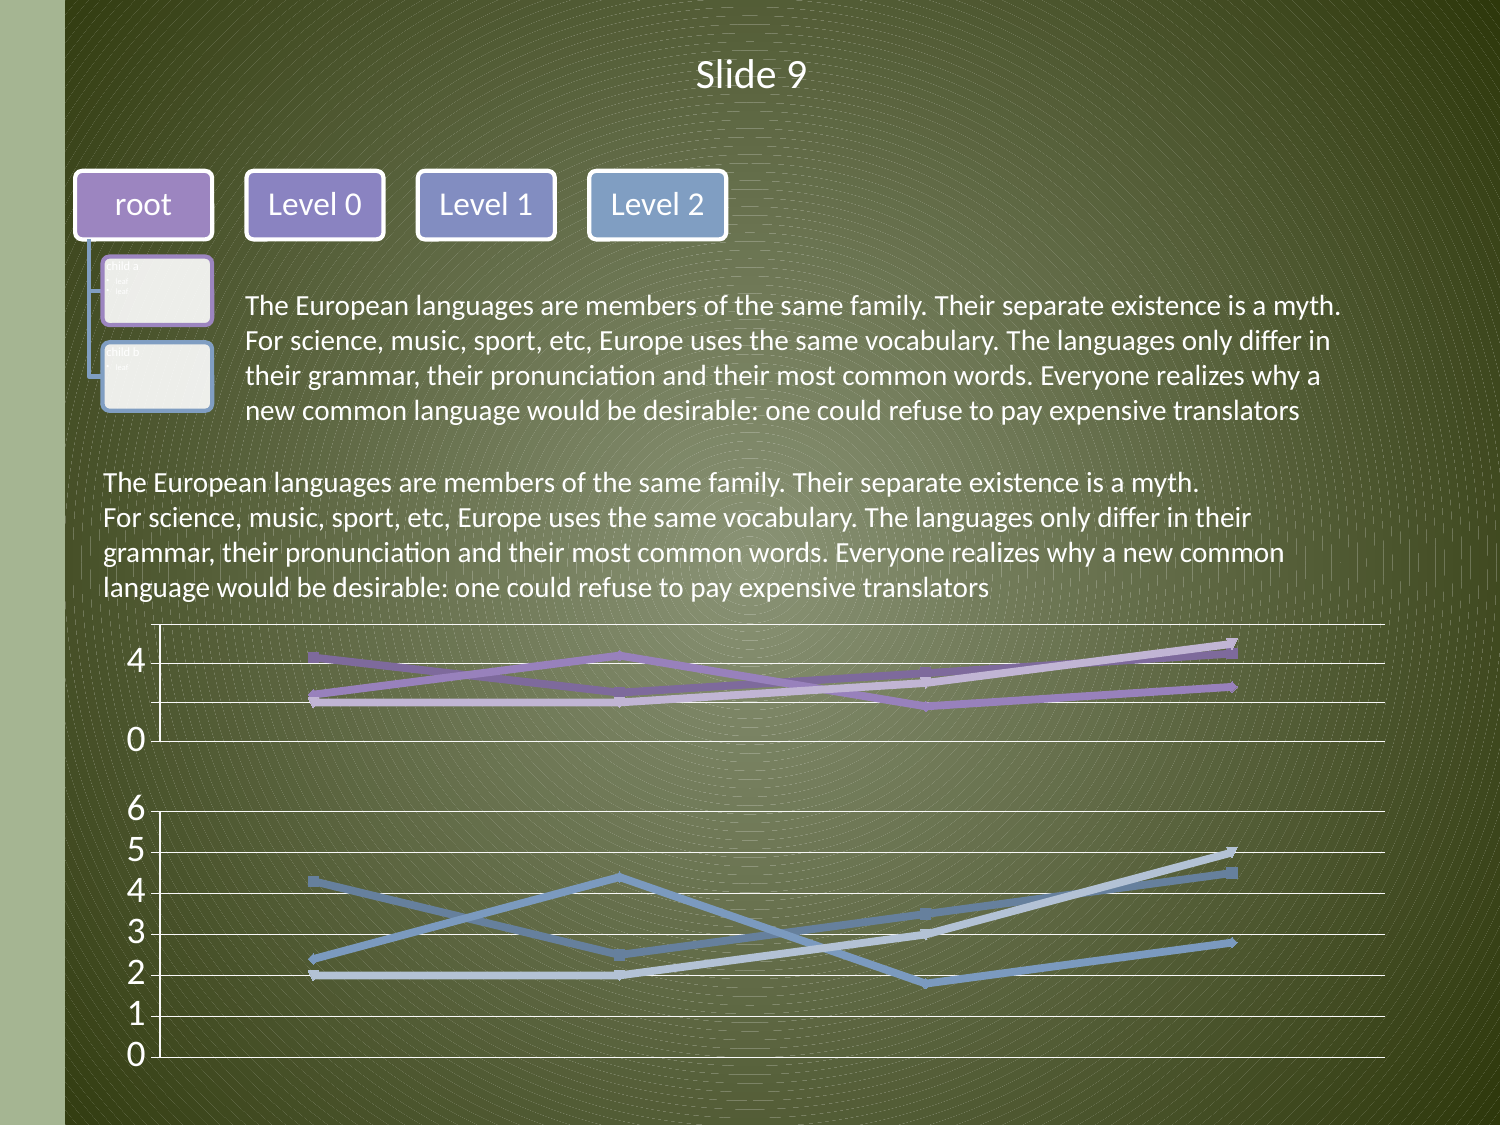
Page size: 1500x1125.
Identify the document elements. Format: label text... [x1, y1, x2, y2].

chart [100, 786, 1412, 1083]
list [74, 136, 727, 445]
text_box The European languages are members of the same family. Their separate existence is a myth. For science, music, sport, etc, Europe uses the same vocabulary. The languages only differ in their grammar, their pronunciation and their most common words. Everyone realizes why a new common language would be desirable: one could refuse to pay expensive translators [230, 278, 1388, 479]
text_box The European languages are members of the same family. Their separate existence is a myth. For science, music, sport, etc, Europe uses the same vocabulary. The languages only differ in their grammar, their pronunciation and their most common words. Everyone realizes why a new common language would be desirable: one could refuse to pay expensive translators [88, 456, 1365, 656]
title Slide 9 [76, 30, 1427, 114]
chart [100, 621, 1412, 764]
